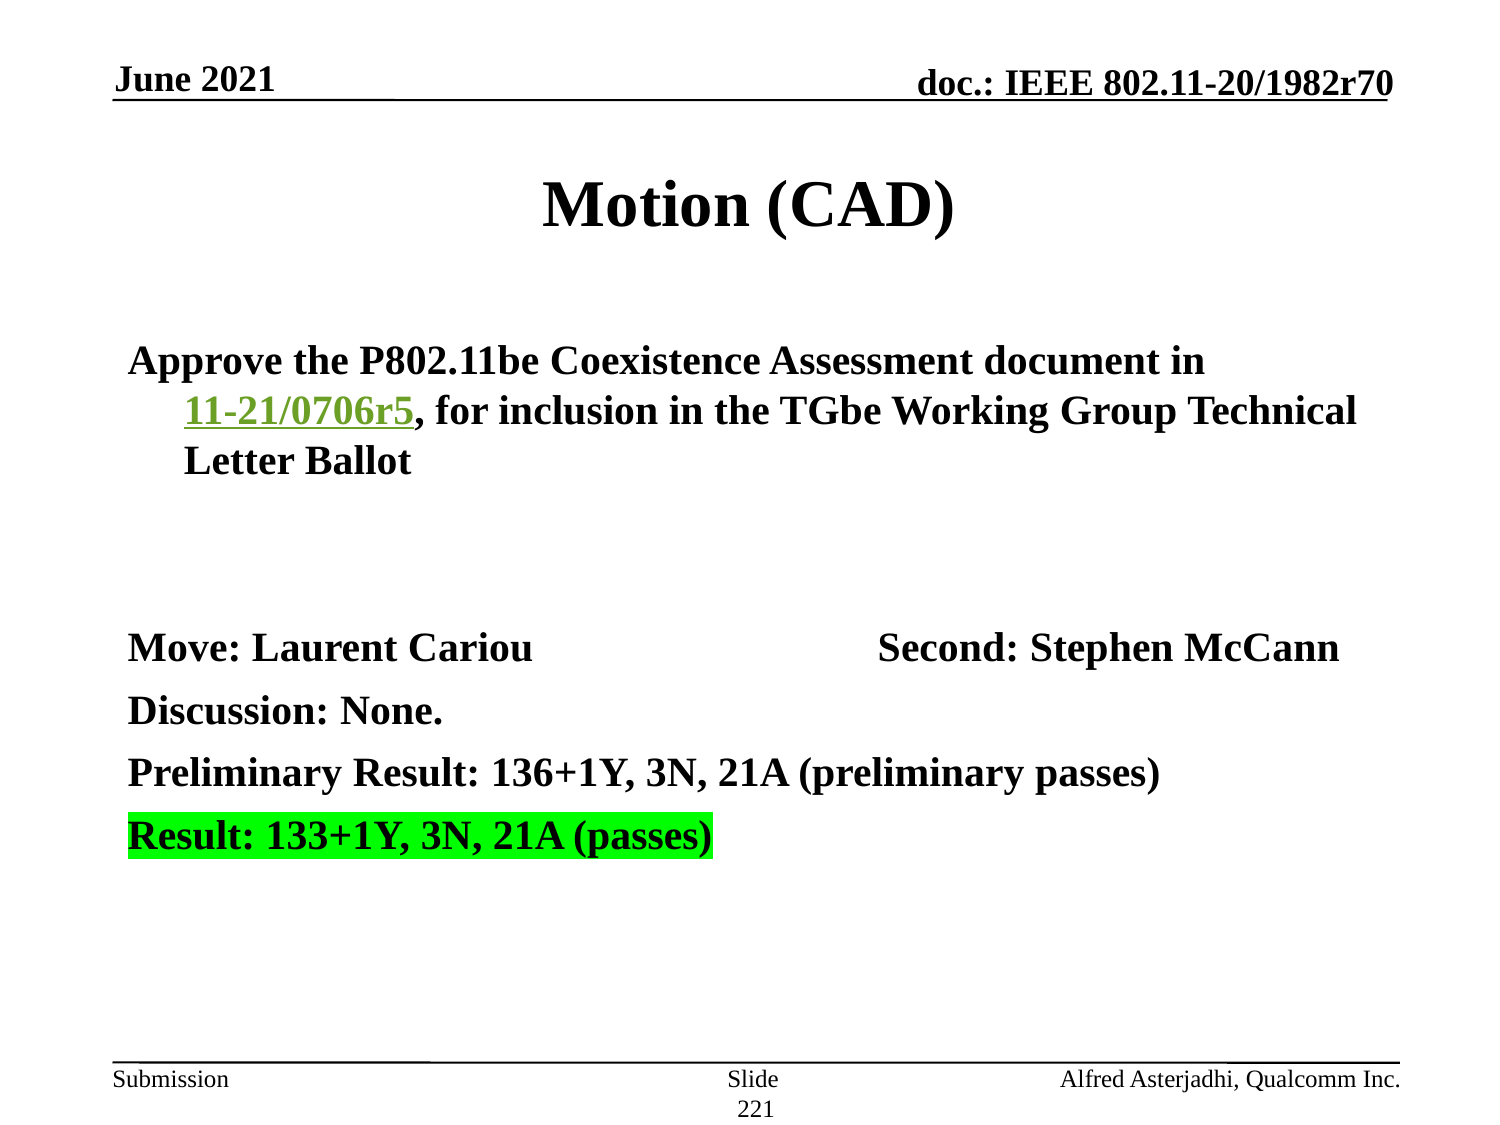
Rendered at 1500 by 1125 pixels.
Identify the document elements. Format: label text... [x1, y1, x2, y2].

footer Alfred Asterjadhi, Qualcomm Inc. [878, 1061, 1402, 1093]
list Approve the P802.11be Coexistence Assessment document in 11-21/0706r5, for inclusion in the TGbe Working Group Technical Letter Ballot Move: Laurent Cariou Second: Stephen McCann Discussion: None. Preliminary Result: 136+1Y, 3N, 21A (preliminary passes) Result: 133+1Y, 3N, 21A (passes) [112, 324, 1388, 1000]
slide_number Slide 221 [712, 1061, 800, 1123]
title Motion (CAD) [112, 112, 1388, 288]
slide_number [114, 54, 423, 100]
